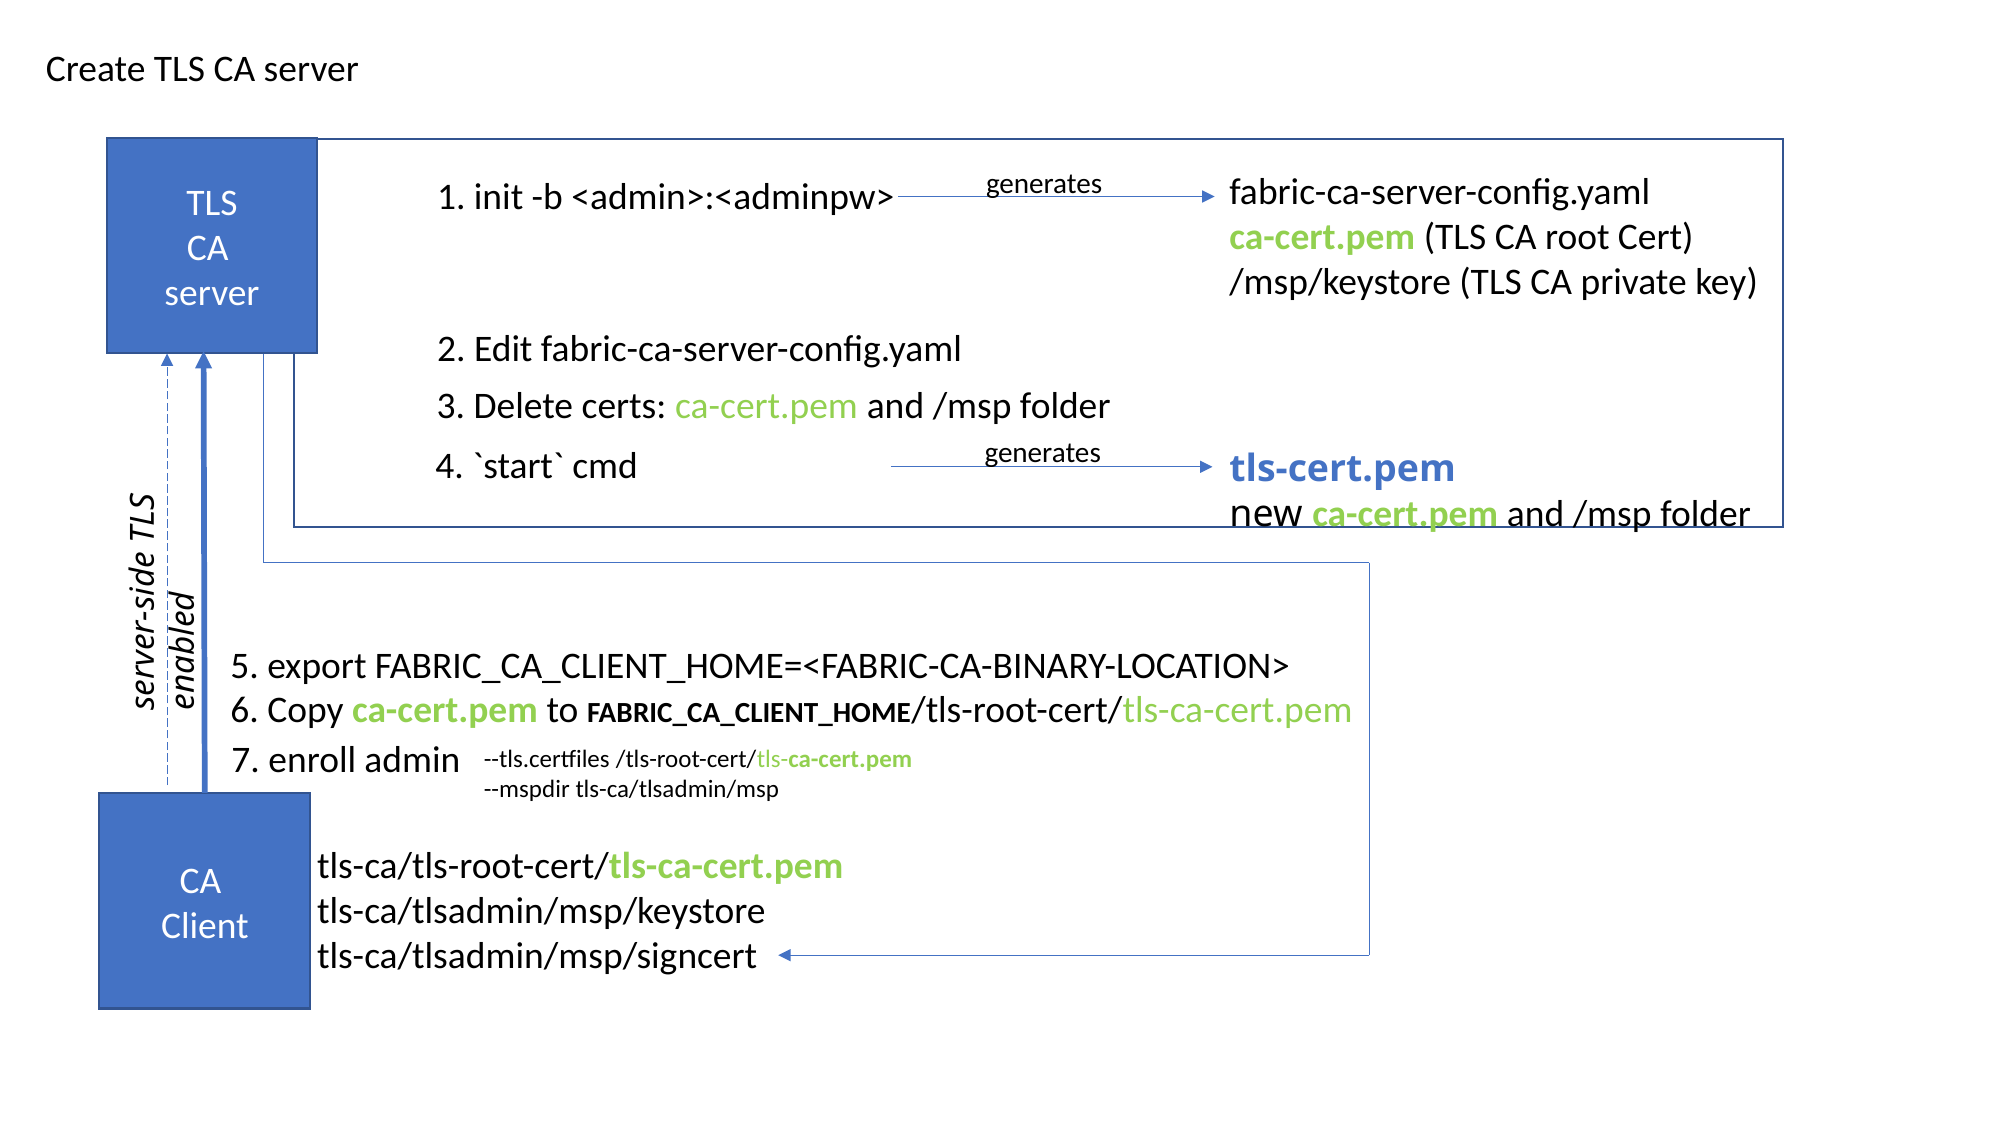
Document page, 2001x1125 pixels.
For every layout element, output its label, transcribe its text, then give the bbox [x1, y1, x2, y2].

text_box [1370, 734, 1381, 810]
text_box generates [971, 157, 1121, 196]
text_box 7. enroll admin [216, 738, 469, 788]
text_box --tls.certfiles /tls-root-cert/tls-ca-cert.pem --mspdir tls-ca/tlsadmin/msp [469, 738, 1369, 810]
text_box Create TLS CA server [31, 36, 470, 96]
text_box 5. export FABRIC_CA_CLIENT_HOME=<FABRIC-CA-BINARY-LOCATION> [215, 633, 1359, 677]
text_box TLS CA server [106, 137, 318, 354]
text_box server-side TLS enabled [168, 413, 201, 725]
text_box [293, 138, 1784, 528]
text_box tls-ca/tls-root-cert/tls-ca-cert.pem tls-ca/tlsadmin/msp/keystore tls-ca/tlsadmin/msp/signcert [302, 833, 1042, 1044]
text_box 2. Edit fabric-ca-server-config.yaml [422, 316, 1042, 373]
text_box CA Client [98, 792, 311, 1010]
text_box generates [969, 425, 1120, 466]
text_box 4. `start` cmd [420, 434, 899, 494]
text_box 6. Copy ca-cert.pem to FABRIC_CA_CLIENT_HOME/tls-root-cert/tls-ca-cert.pem [215, 677, 1369, 738]
text_box server-side TLS enabled [113, 413, 166, 725]
text_box generates [971, 197, 1121, 208]
text_box 3. Delete certs: ca-cert.pem and /msp folder [421, 373, 1325, 434]
text_box tls-cert.pem new ca-cert.pem and /msp folder [1214, 436, 1831, 542]
text_box fabric-ca-server-config.yaml ca-cert.pem (TLS CA root Cert) /msp/keystore (TLS CA private key) [1214, 159, 1783, 310]
text_box generates [969, 467, 1120, 476]
text_box 1. init -b <admin>:<adminpw> [422, 164, 915, 225]
